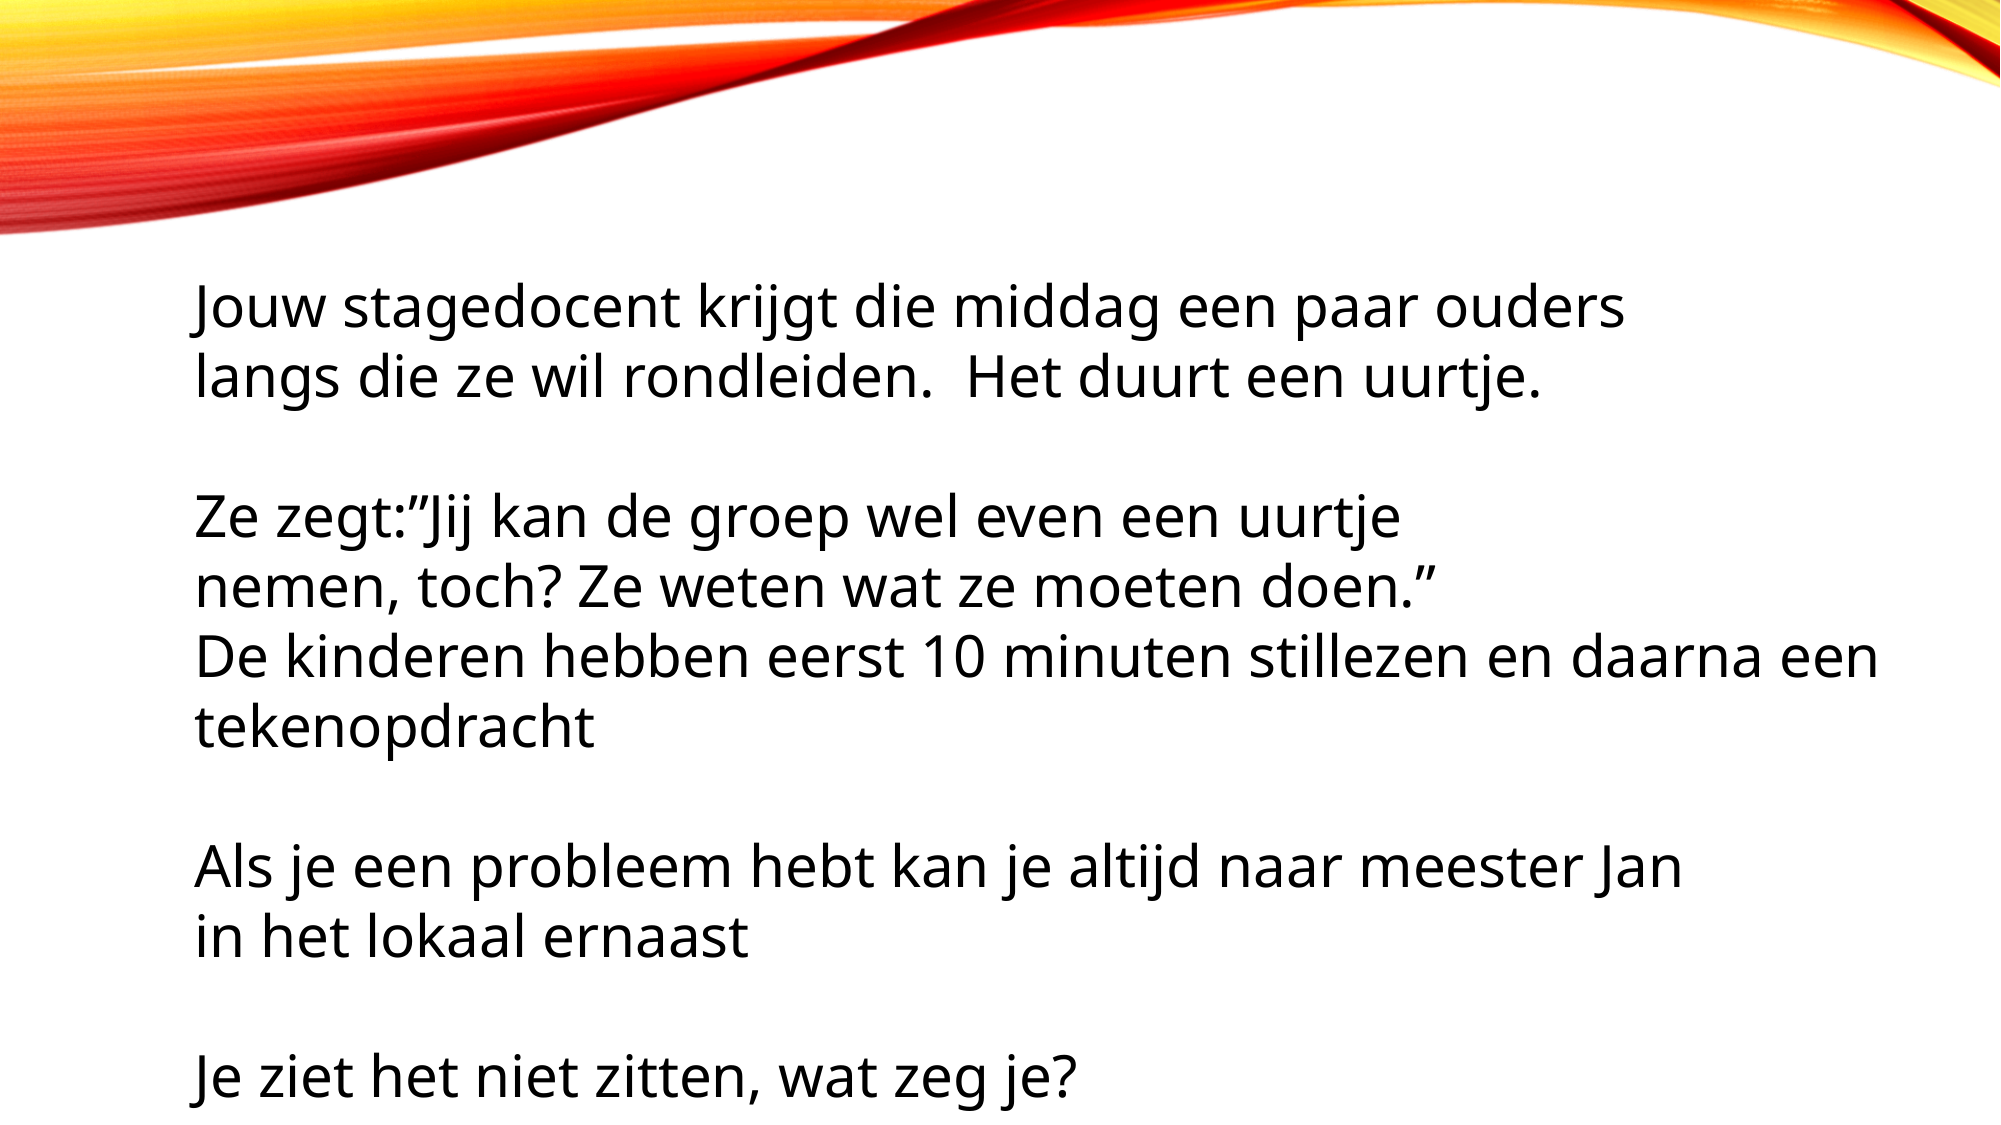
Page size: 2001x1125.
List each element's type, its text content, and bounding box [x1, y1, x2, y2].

text_box Jouw stagedocent krijgt die middag een paar ouders langs die ze wil rondleiden. Het duurt een uurtje. Ze zegt:”Jij kan de groep wel even een uurtje nemen, toch? Ze weten wat ze moeten doen.” De kinderen hebben eerst 10 minuten stillezen en daarna een tekenopdracht Als je een probleem hebt kan je altijd naar meester Jan in het lokaal ernaast Je ziet het niet zitten, wat zeg je? [179, 261, 1912, 1125]
picture [0, 0, 2000, 237]
